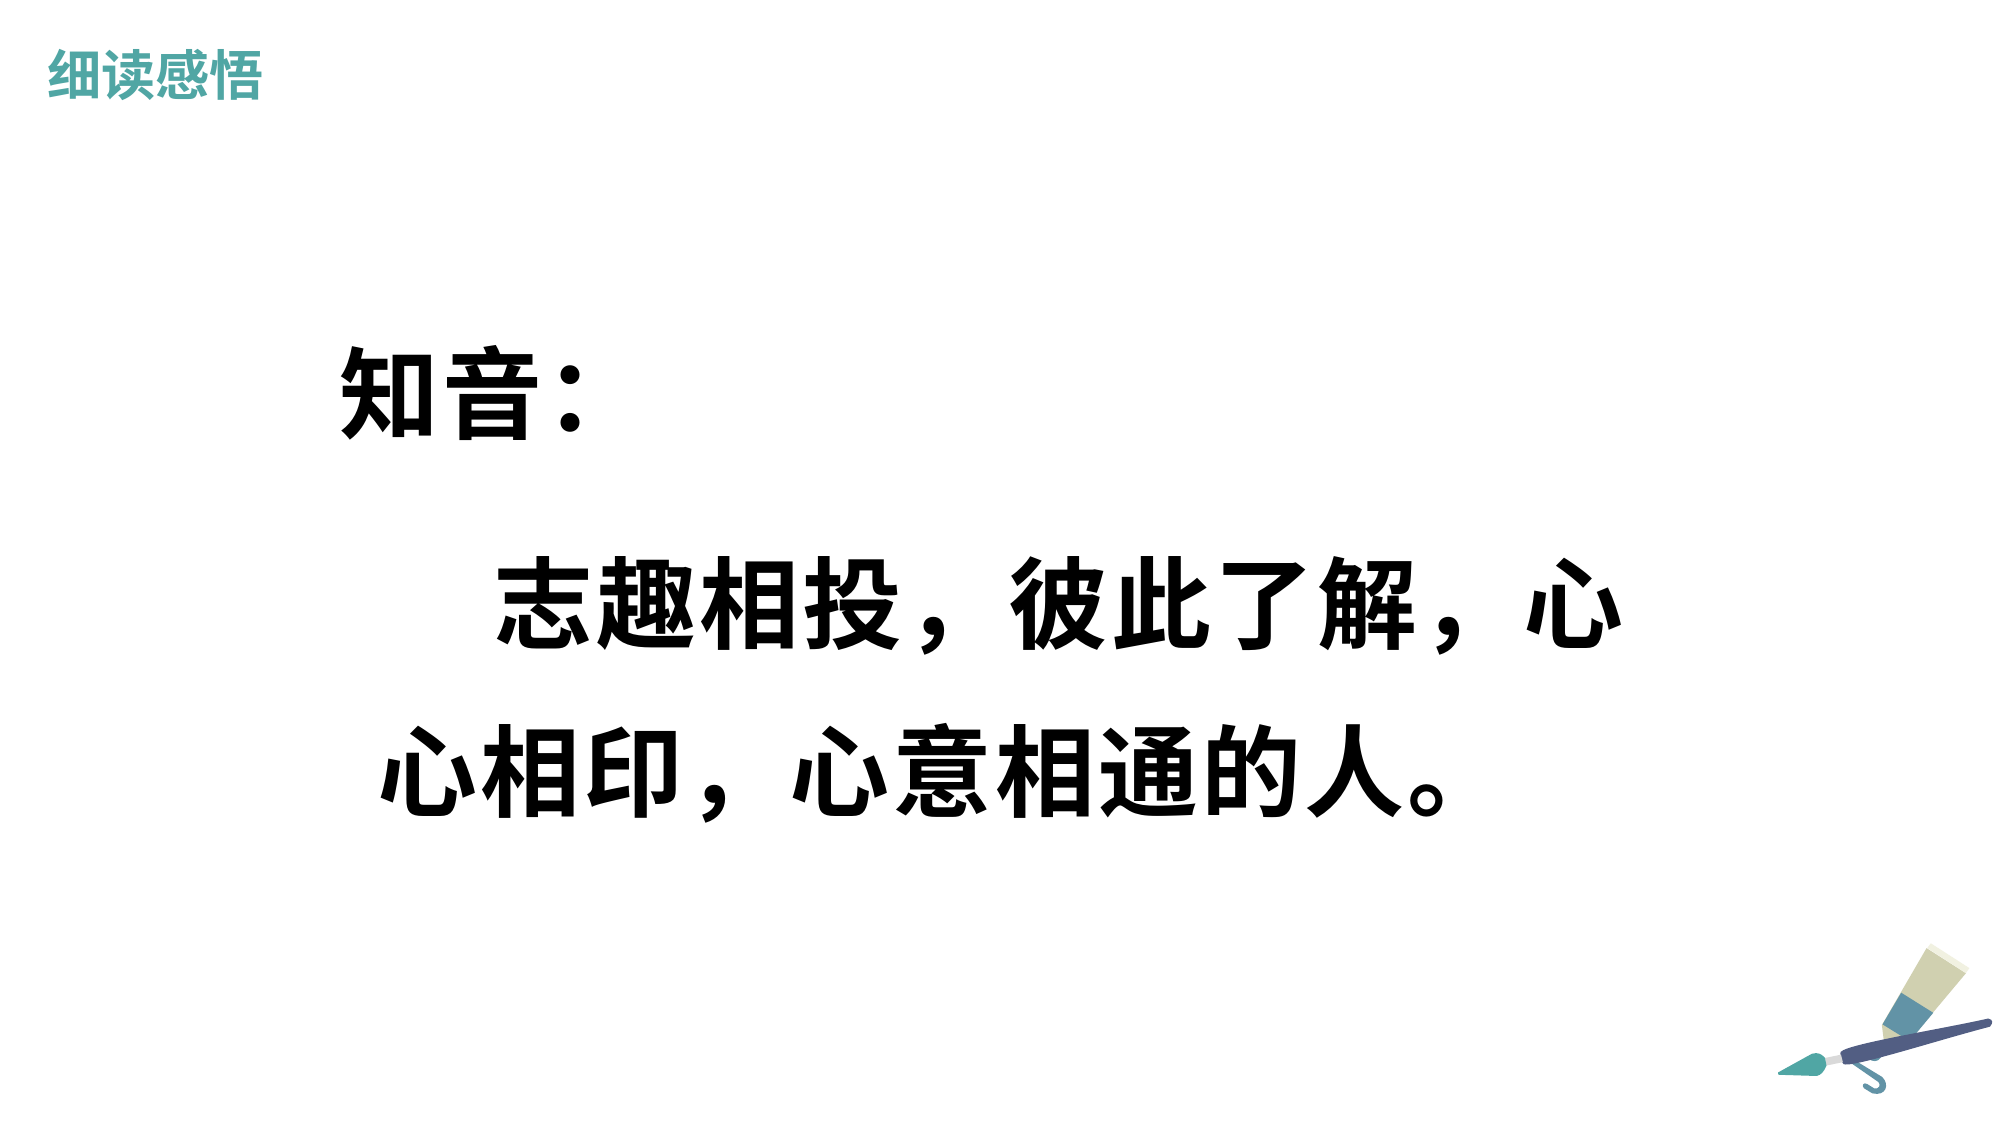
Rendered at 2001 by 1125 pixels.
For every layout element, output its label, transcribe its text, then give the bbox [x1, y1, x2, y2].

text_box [1811, 945, 1974, 1125]
list 知音： 志趣相投，彼此了解，心心相印，心意相通的人。 [324, 276, 1675, 1019]
text_box 细读感悟 [32, 33, 347, 114]
